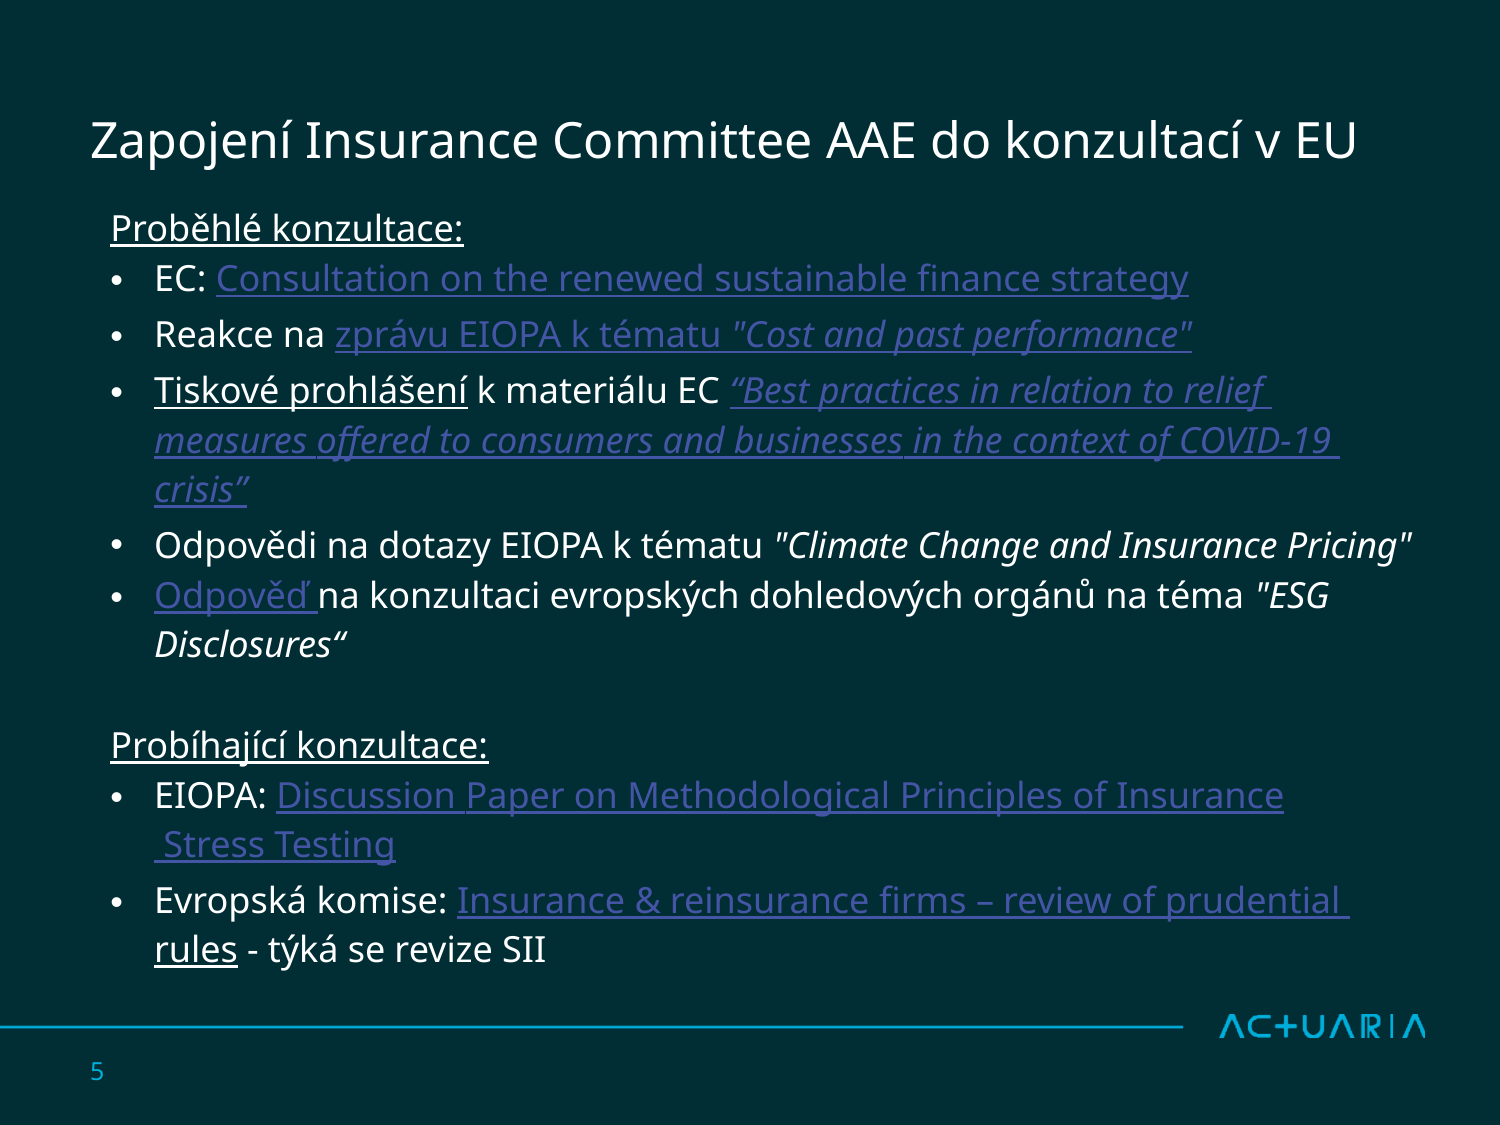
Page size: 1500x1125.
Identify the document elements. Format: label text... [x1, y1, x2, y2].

slide_number 5 [75, 1042, 425, 1103]
list Proběhlé konzultace: EC: Consultation on the renewed sustainable finance strategy Reakce na zprávu EIOPA k tématu "Cost and past performance" Tiskové prohlášení k materiálu EC “Best practices in relation to relief measures offered to consumers and businesses in the context of COVID-19 crisis” Odpovědi na dotazy EIOPA k tématu "Climate Change and Insurance Pricing" Odpověď na konzultaci evropských dohledových orgánů na téma "ESG Disclosures“ Probíhající konzultace: EIOPA: Discussion Paper on Methodological Principles of Insurance Stress Testing Evropská komise: Insurance & reinsurance firms – review of prudential rules - týká se revize SII [95, 198, 1430, 1029]
title Zapojení Insurance Committee AAE do konzultací v EU [75, 45, 1425, 233]
